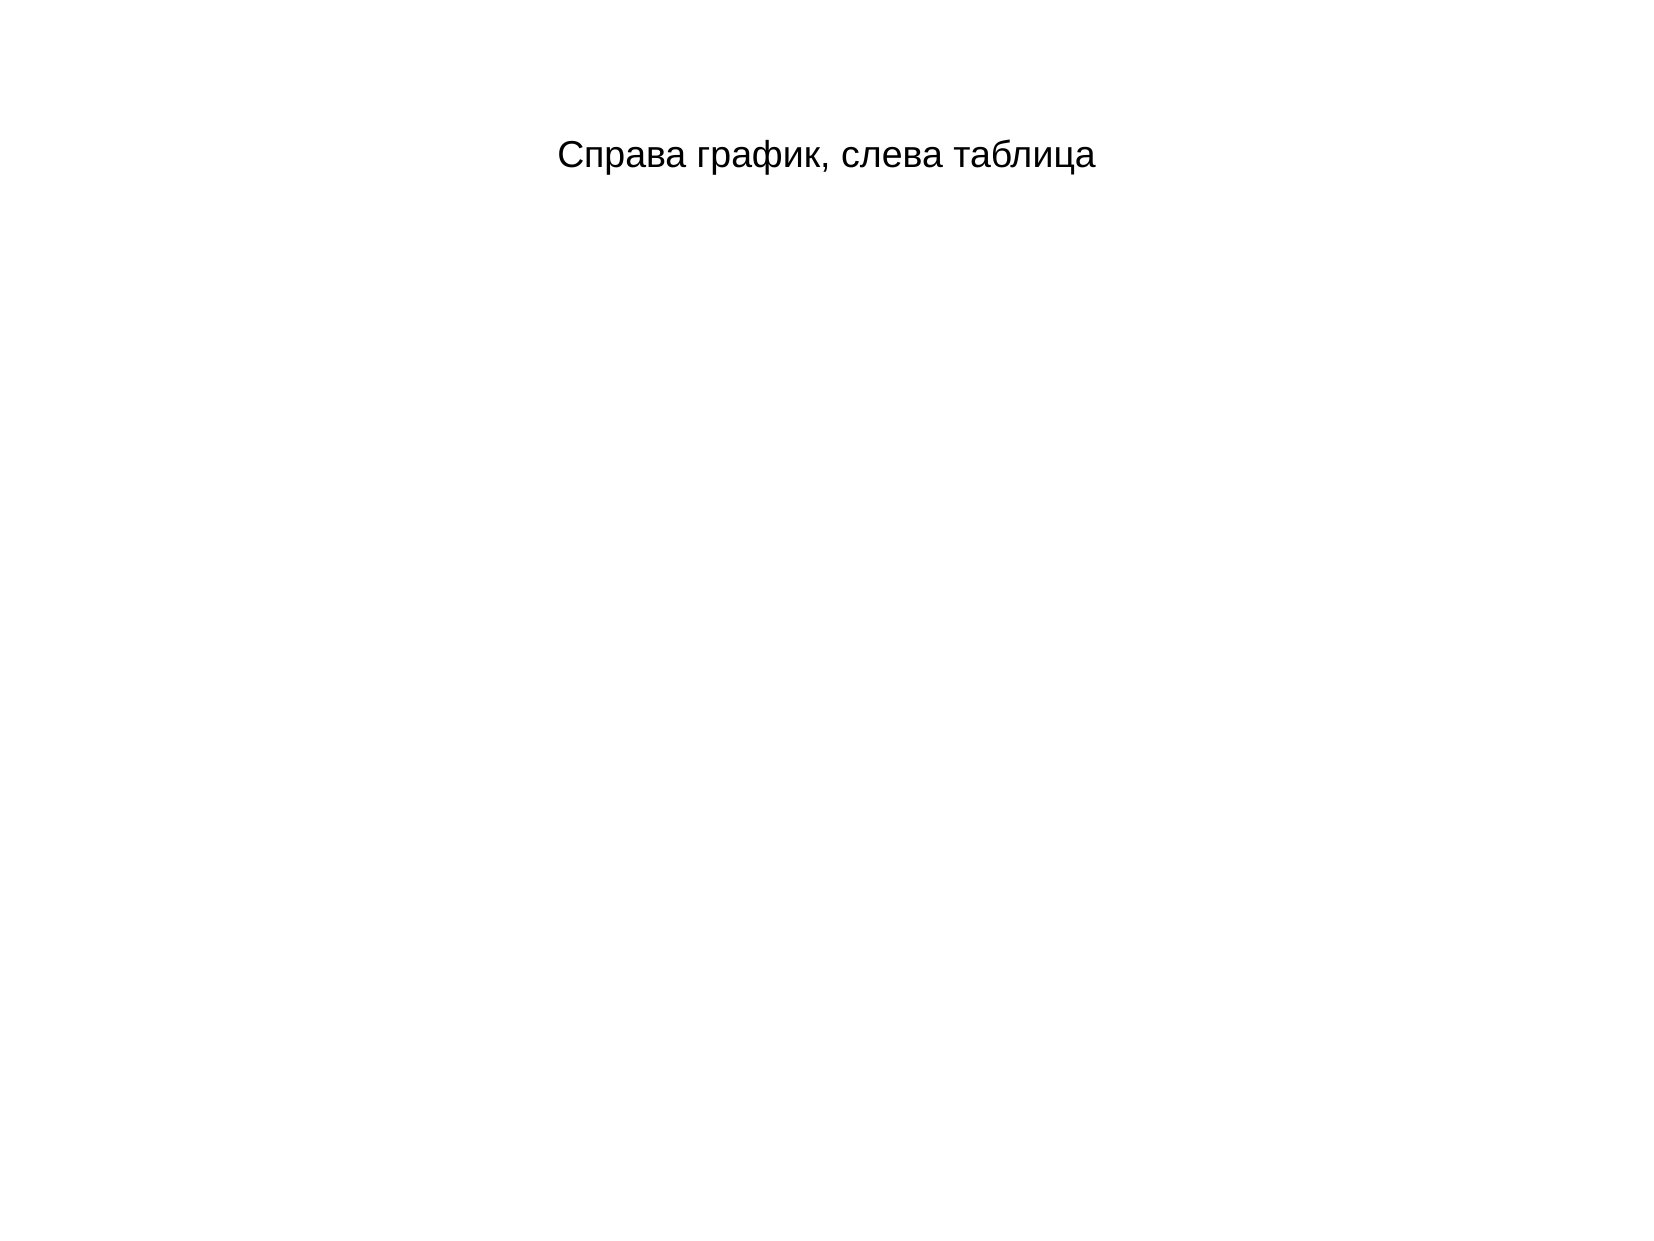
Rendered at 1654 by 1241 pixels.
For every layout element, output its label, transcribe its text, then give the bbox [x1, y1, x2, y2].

text_box Справа график, слева таблица [82, 49, 1571, 257]
